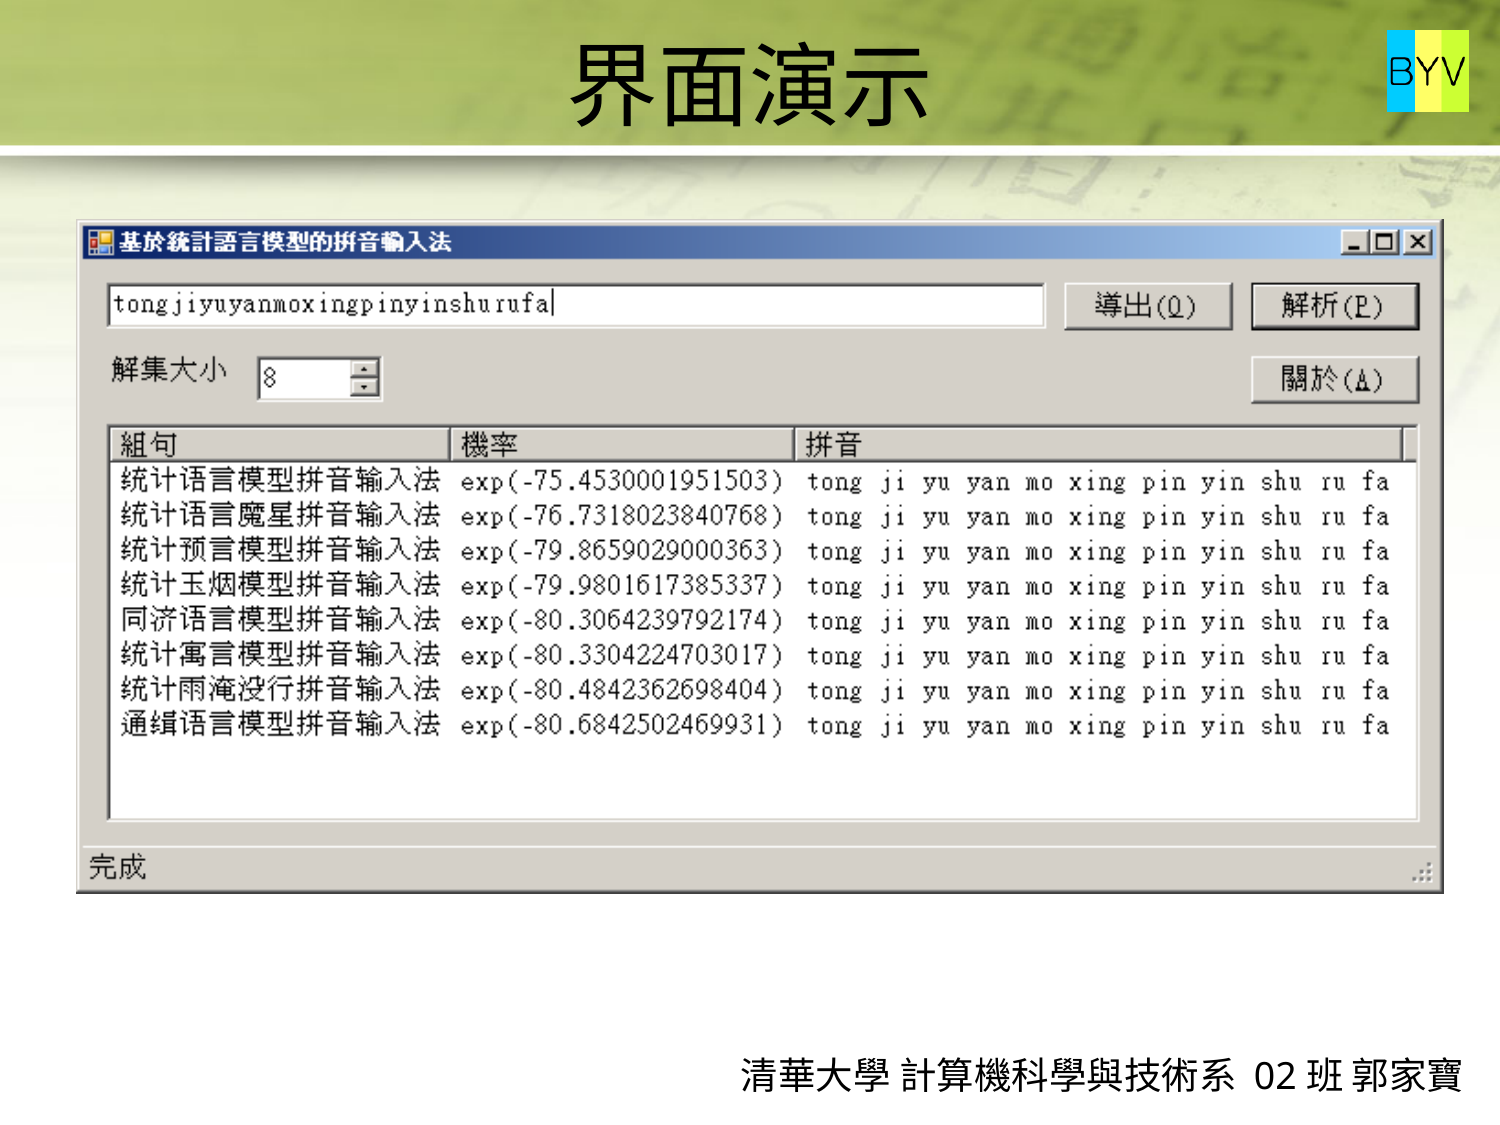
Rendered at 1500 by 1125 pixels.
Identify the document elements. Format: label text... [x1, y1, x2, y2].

title 界面演示 [75, 20, 1425, 149]
picture [0, 0, 1500, 1125]
